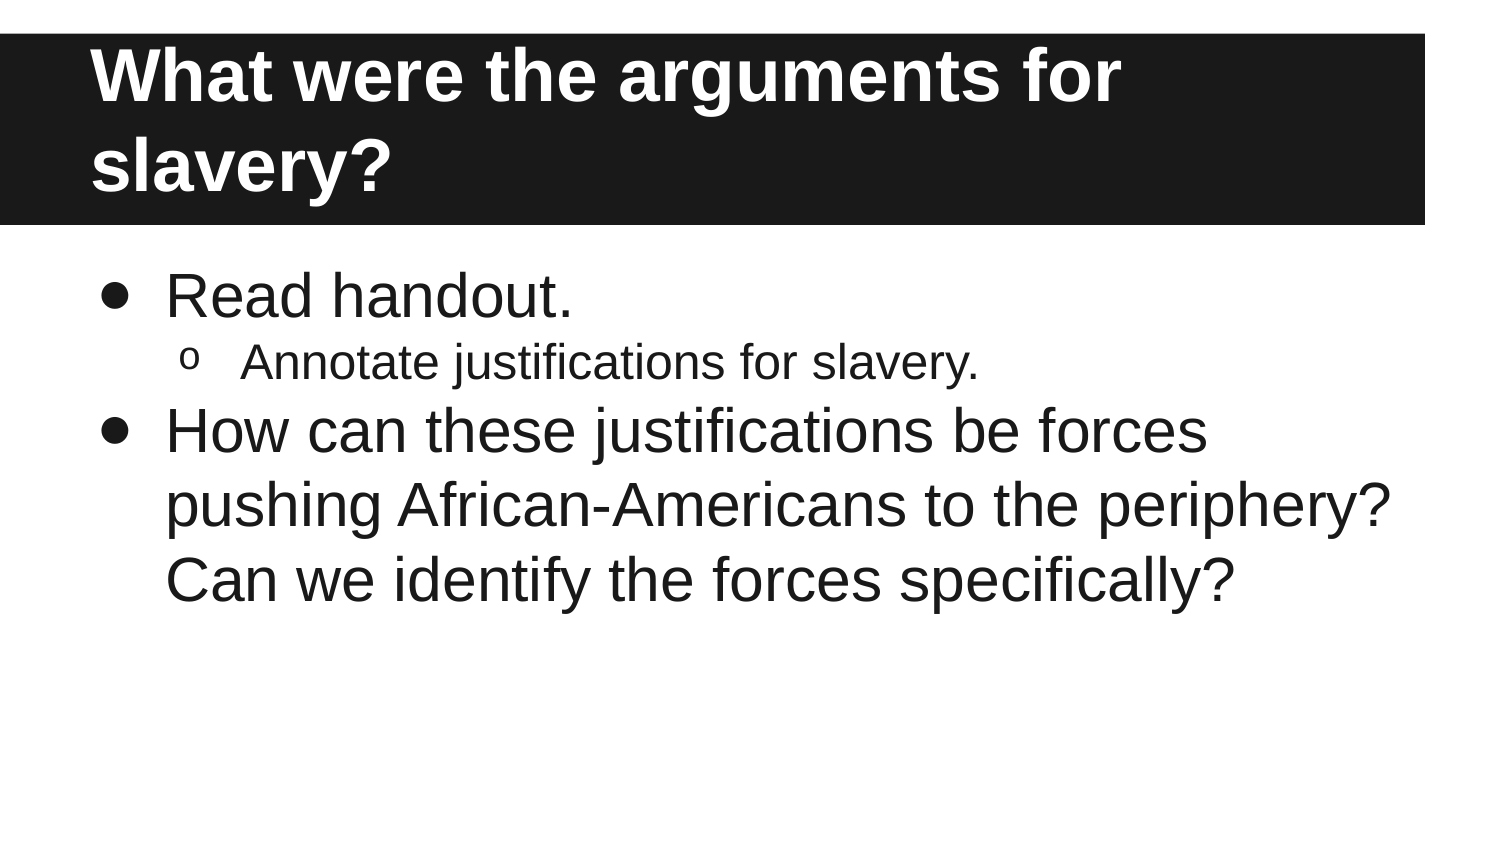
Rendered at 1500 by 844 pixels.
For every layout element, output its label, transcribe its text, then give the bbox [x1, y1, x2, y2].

list Read handout. Annotate justifications for slavery. How can these justifications be forces pushing African-Americans to the periphery? Can we identify the forces specifically? [75, 239, 1425, 808]
title What were the arguments for slavery? [75, 33, 1425, 221]
